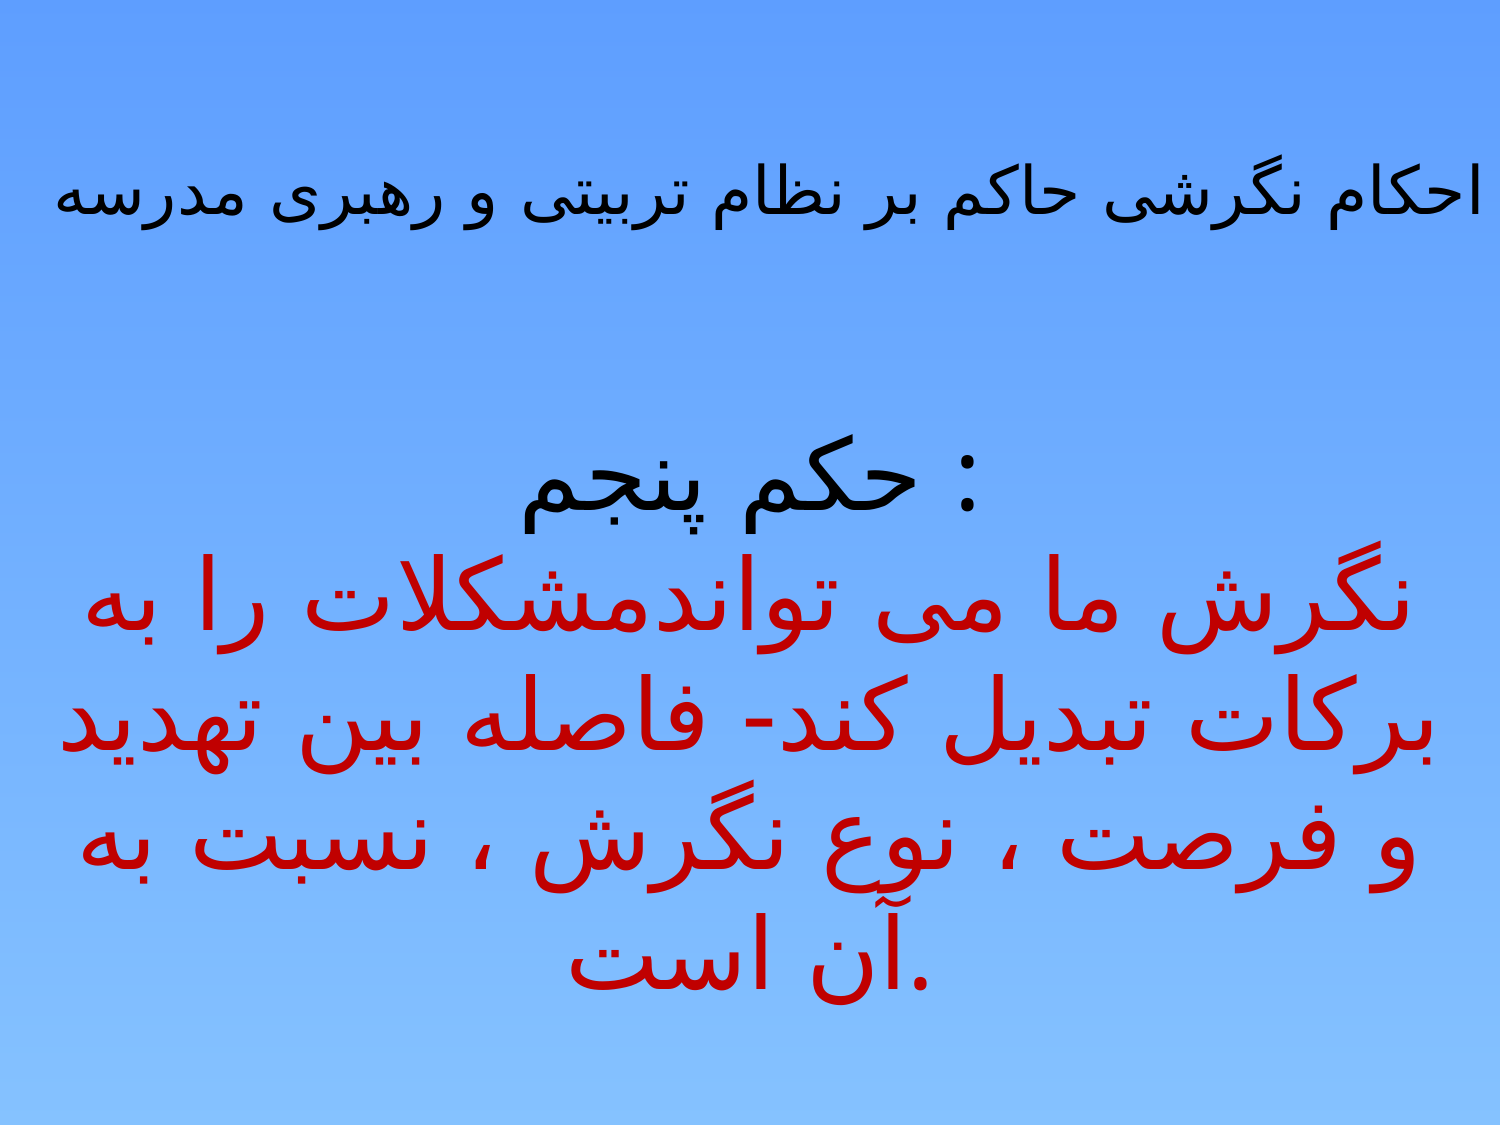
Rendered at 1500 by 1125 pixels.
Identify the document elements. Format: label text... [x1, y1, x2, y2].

text_box احکام نگرشی حاکم بر نظام تربیتی و رهبری مدرسه [38, 140, 1500, 236]
text_box حکم پنجم : نگرش ما می تواندمشکلات را به برکات تبدیل کند- فاصله بین تهدید و فرصت ، نوع نگرش ، نسبت به آن است. [23, 282, 1477, 1018]
